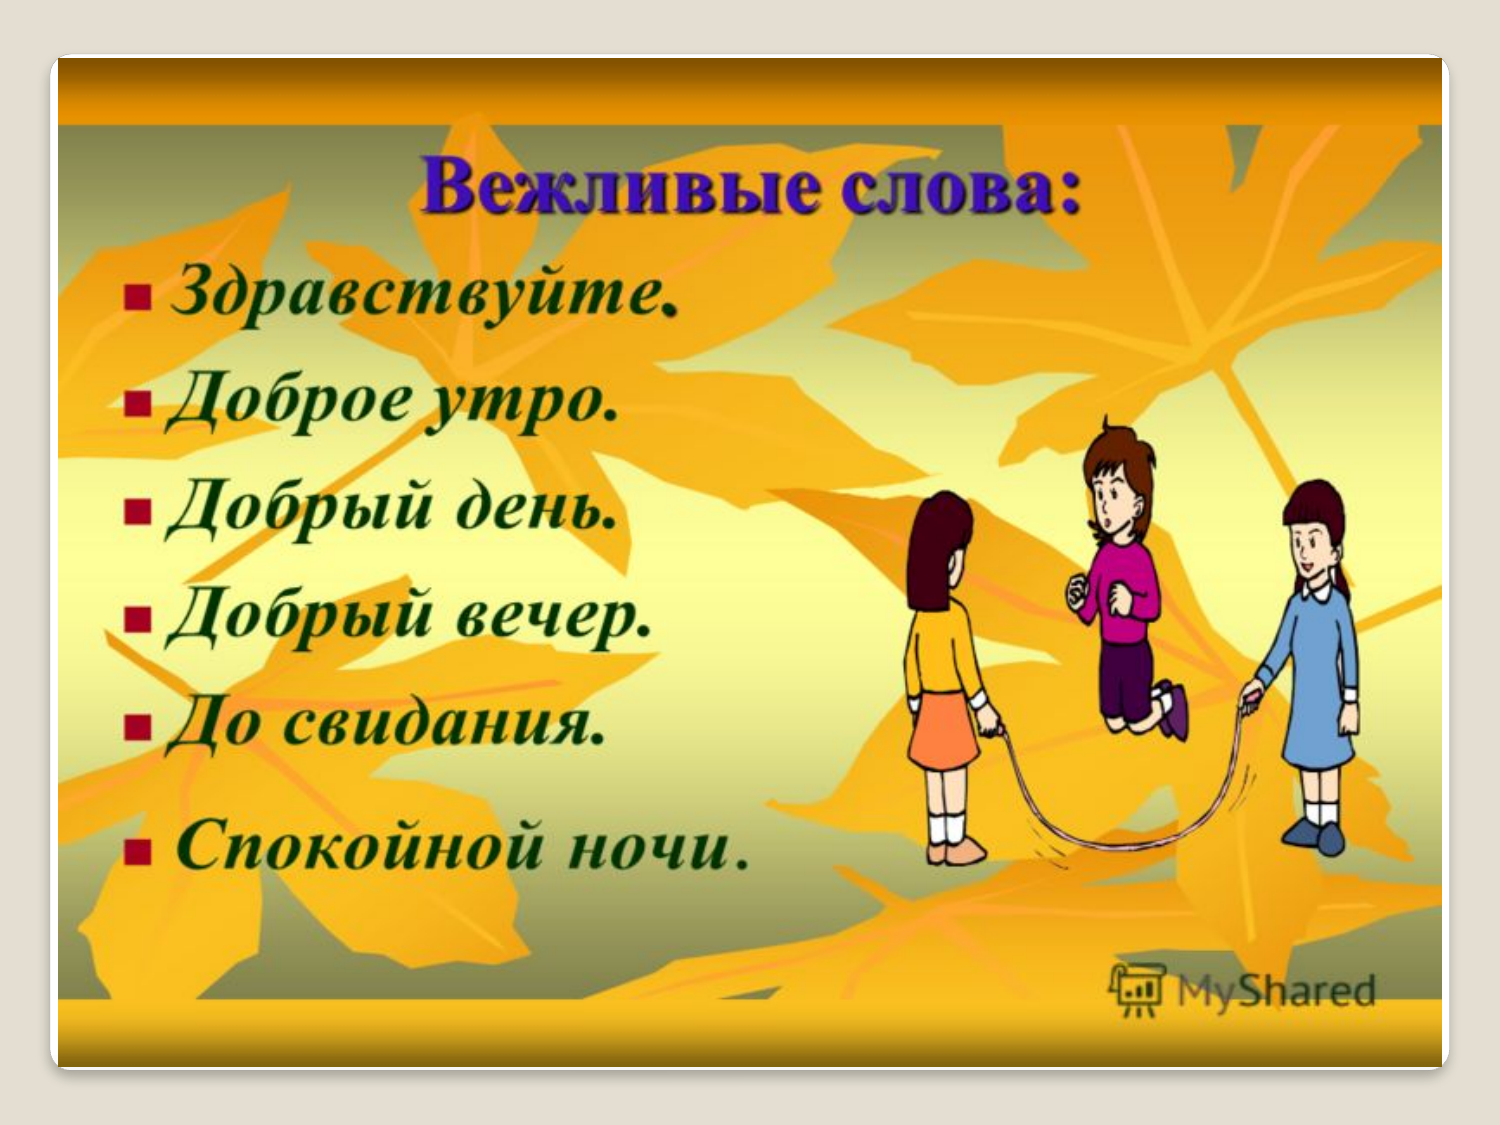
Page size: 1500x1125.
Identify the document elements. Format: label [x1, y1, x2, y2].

list [58, 58, 1442, 1067]
